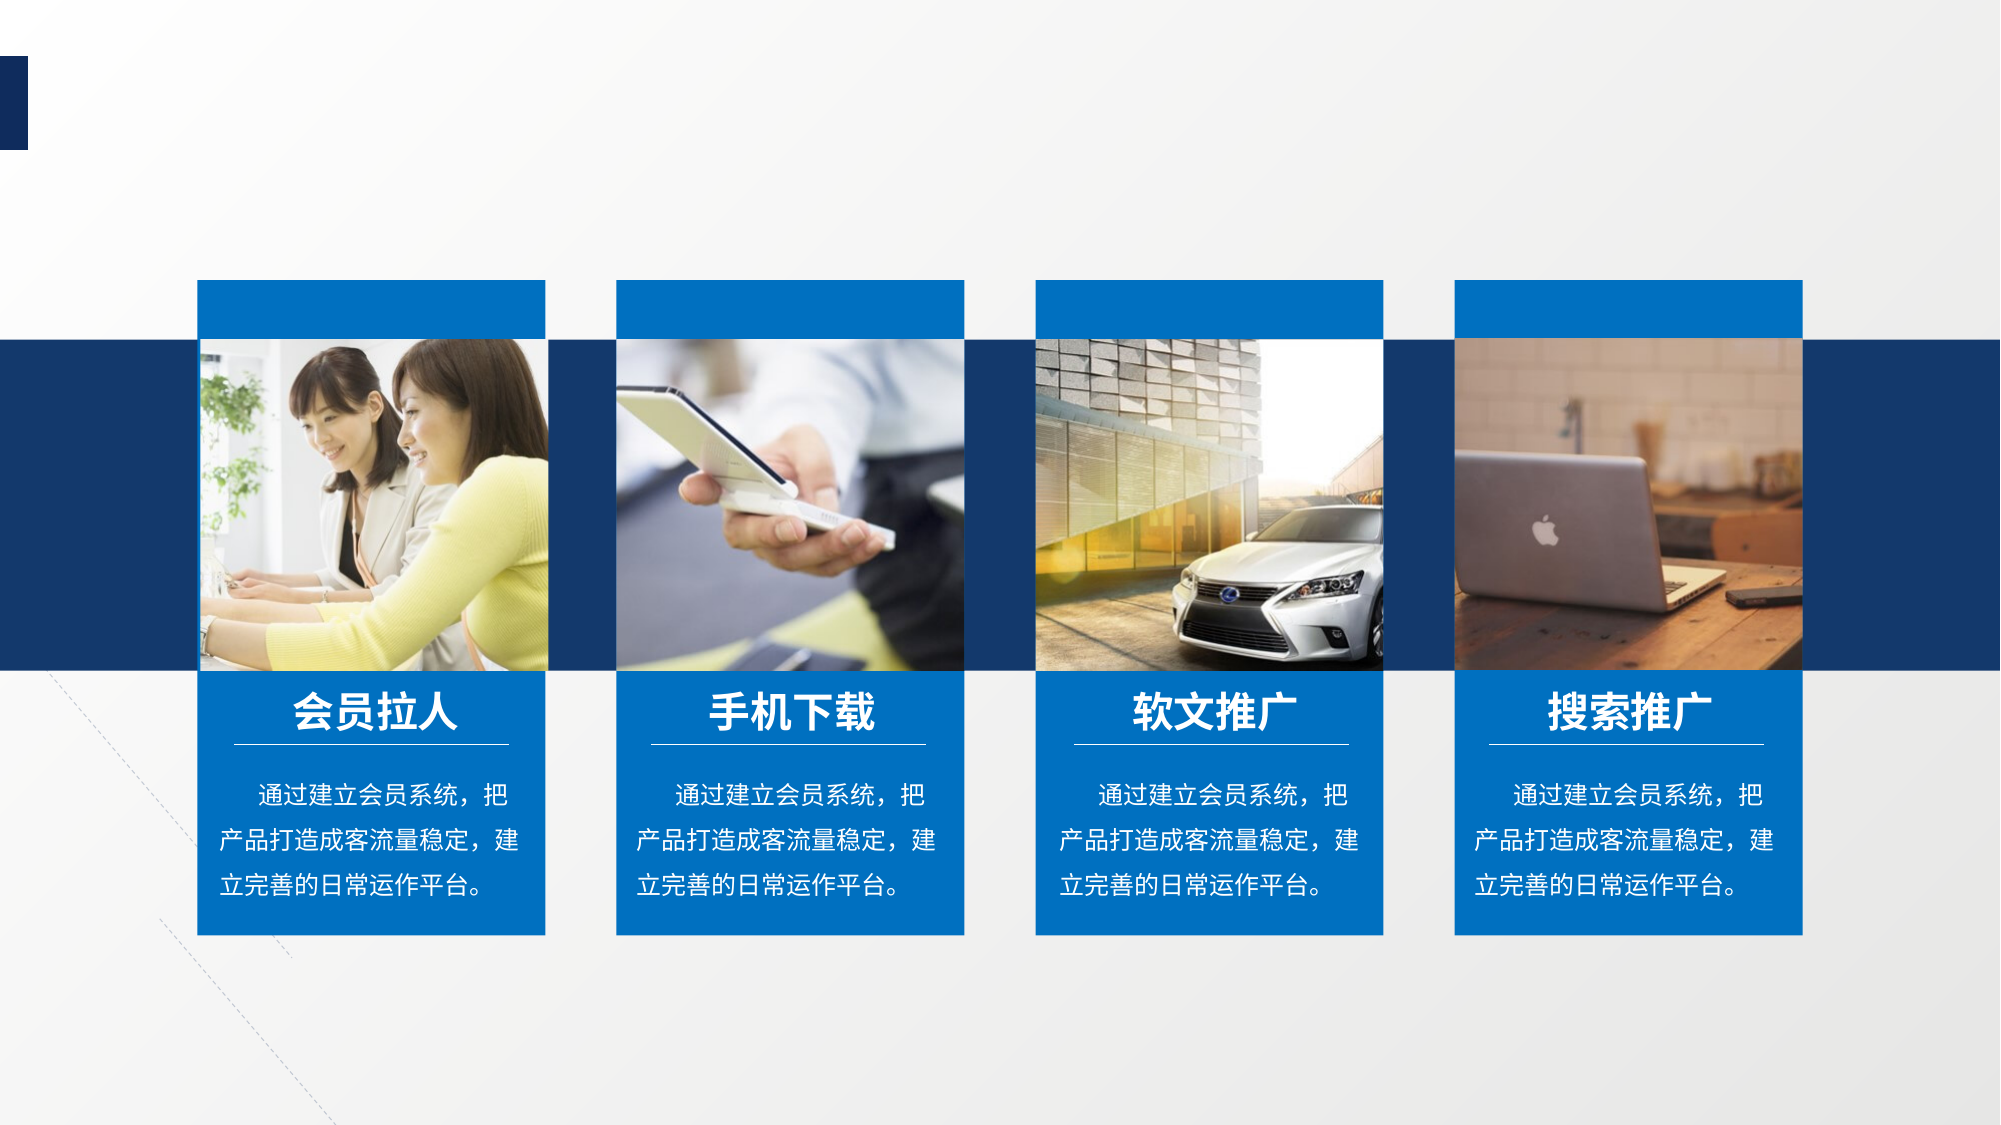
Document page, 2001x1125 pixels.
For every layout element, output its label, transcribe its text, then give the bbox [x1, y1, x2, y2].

text_box [1804, 339, 2000, 672]
text_box [615, 279, 965, 339]
text_box [1454, 338, 1804, 671]
text_box [965, 339, 1035, 672]
text_box [1035, 279, 1384, 339]
text_box 通过建立会员系统，把产品打造成客流量稳定，建立完善的日常运作平台。 [621, 757, 959, 907]
text_box [615, 672, 965, 936]
text_box [549, 339, 615, 672]
text_box 通过建立会员系统，把产品打造成客流量稳定，建立完善的日常运作平台。 [1044, 757, 1382, 907]
text_box [615, 339, 965, 672]
text_box [1454, 671, 1804, 936]
text_box [1454, 279, 1804, 338]
text_box 通过建立会员系统，把产品打造成客流量稳定，建立完善的日常运作平台。 [1460, 757, 1797, 907]
text_box [0, 339, 196, 672]
text_box [1035, 672, 1384, 936]
text_box 手机下载 [682, 678, 903, 744]
text_box [196, 279, 546, 936]
text_box 通过建立会员系统，把产品打造成客流量稳定，建立完善的日常运作平台。 [205, 757, 542, 907]
text_box [199, 339, 549, 672]
text_box 会员拉人 [266, 678, 486, 744]
text_box [1035, 339, 1384, 672]
text_box 搜索推广 [1521, 678, 1741, 744]
text_box 软文推广 [1105, 678, 1326, 744]
text_box [1384, 339, 1454, 672]
